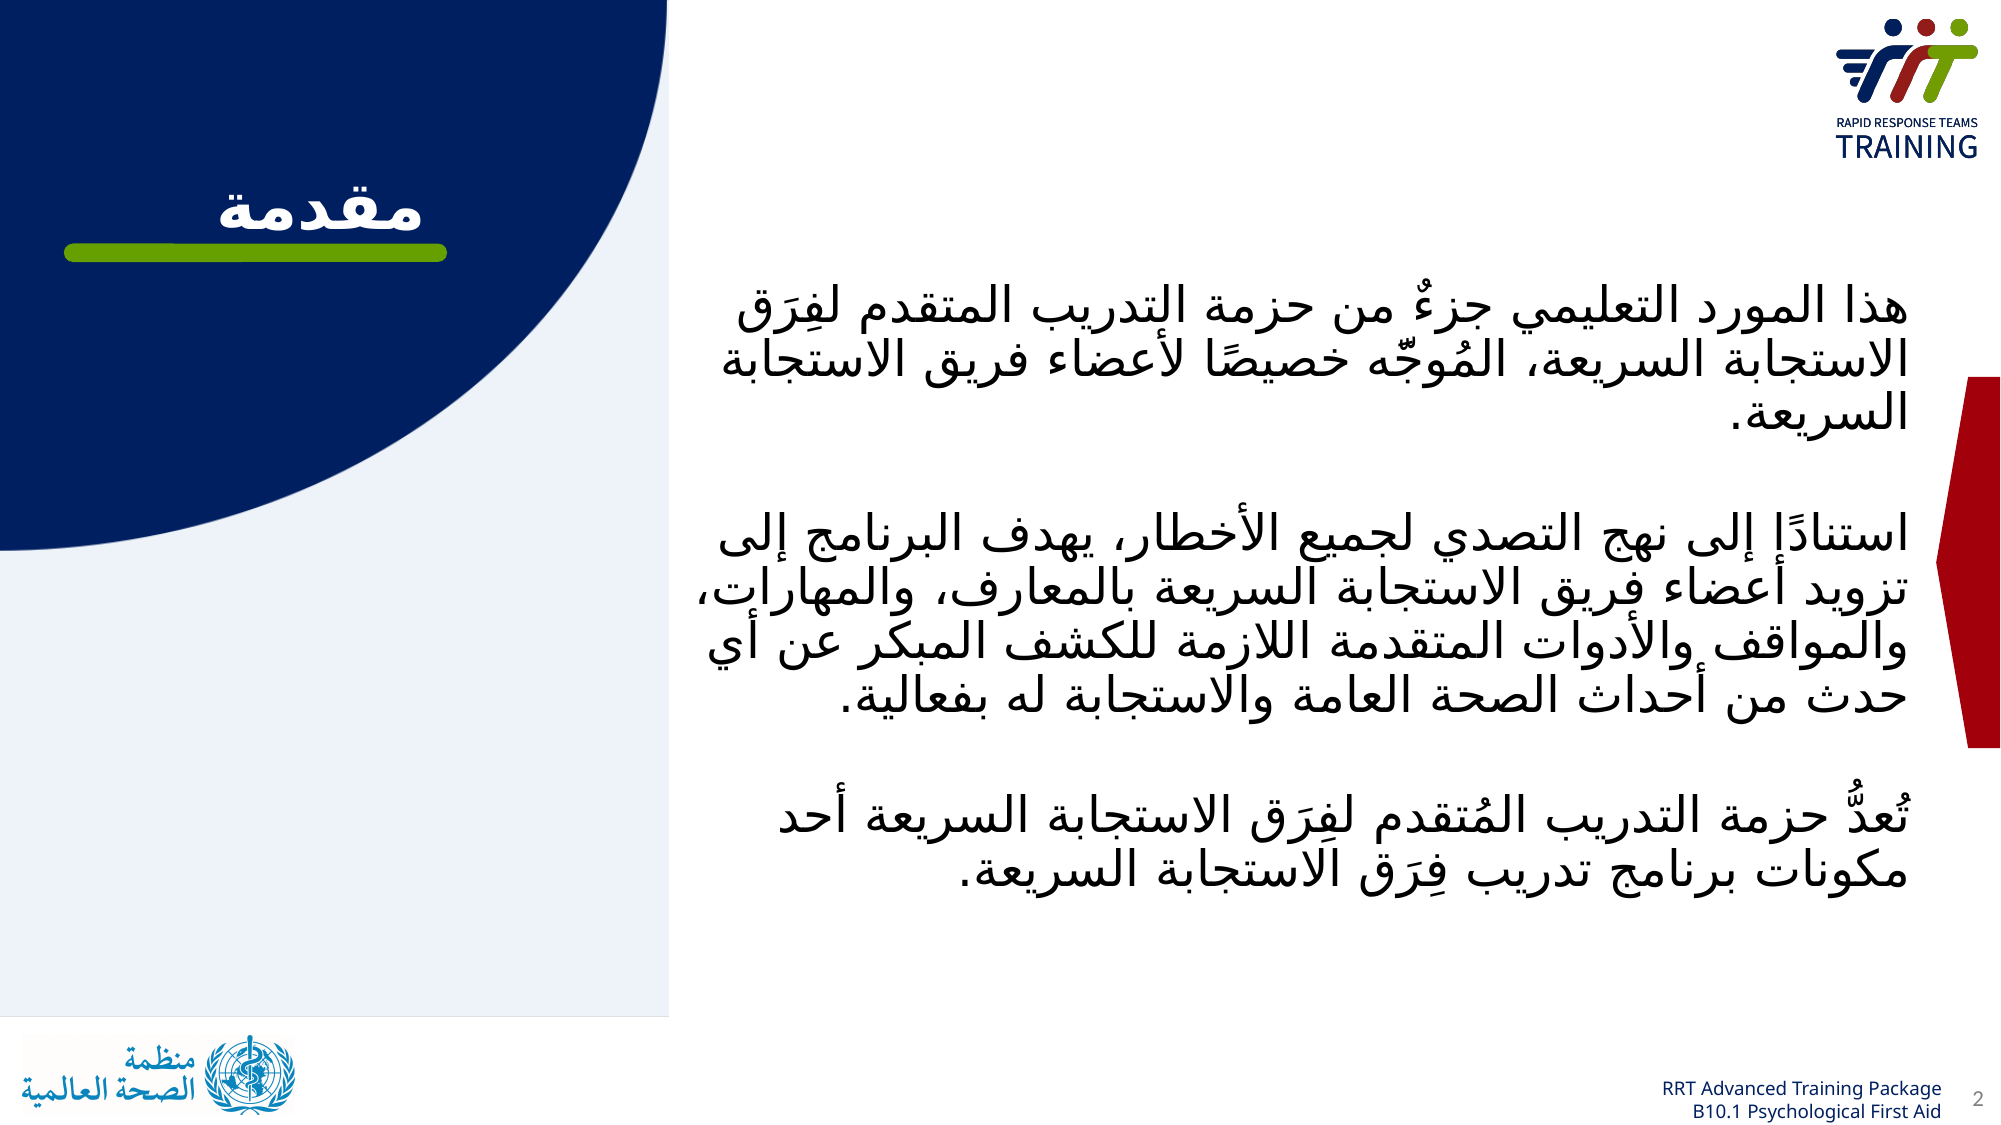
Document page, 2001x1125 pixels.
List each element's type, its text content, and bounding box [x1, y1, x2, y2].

picture [1835, 19, 1978, 167]
picture [22, 1035, 295, 1115]
picture [0, 0, 669, 1018]
picture [252, 1050, 258, 1059]
title مقدمة [31, 105, 427, 245]
list هذا المورد التعليمي جزءٌ من حزمة التدريب المتقدم لفِرَق الاستجابة السريعة، المُوجَّه خصيصًا لأعضاء فريق الاستجابة السريعة. استنادًا إلى نهج التصدي لجميع الأخطار، يهدف البرنامج إلى تزويد أعضاء فريق الاستجابة السريعة بالمعارف، والمهارات، والمواقف والأدوات المتقدمة اللازمة للكشف المبكر عن أي حدث من أحداث الصحة العامة والاستجابة له بفعالية. تُعدُّ حزمة التدريب المُتقدم لفِرَق الاستجابة السريعة أحد مكونات برنامج تدريب فِرَق الاستجابة السريعة. [675, 278, 1912, 922]
